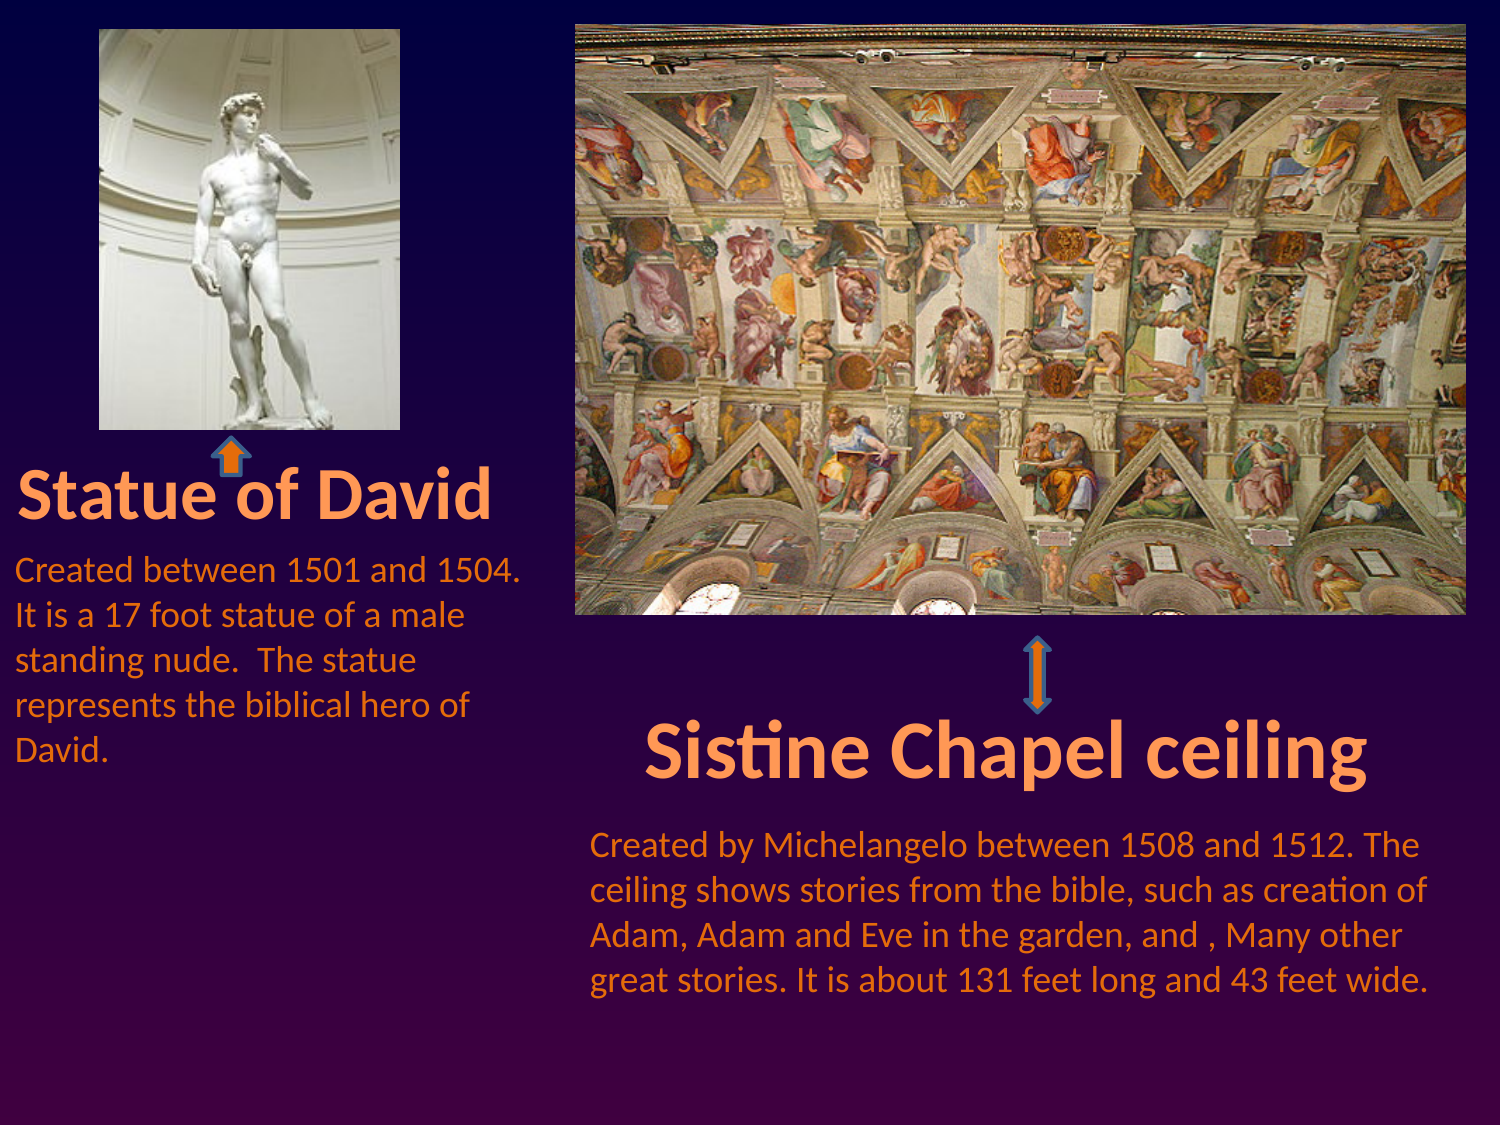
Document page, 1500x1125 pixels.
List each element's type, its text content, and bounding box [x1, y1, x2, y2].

text_box Created between 1501 and 1504. It is a 17 foot statue of a male standing nude. The statue represents the biblical hero of David. [0, 537, 563, 778]
text_box [210, 438, 252, 478]
text_box [1023, 635, 1052, 715]
text_box Created by Michelangelo between 1508 and 1512. The ceiling shows stories from the bible, such as creation of Adam, Adam and Eve in the garden, and , Many other great stories. It is about 131 feet long and 43 feet wide. [574, 812, 1475, 1008]
text_box Statue of David [2, 437, 510, 537]
picture [574, 24, 1466, 616]
text_box Sistine Chapel ceiling [629, 687, 1384, 803]
picture [99, 28, 401, 430]
